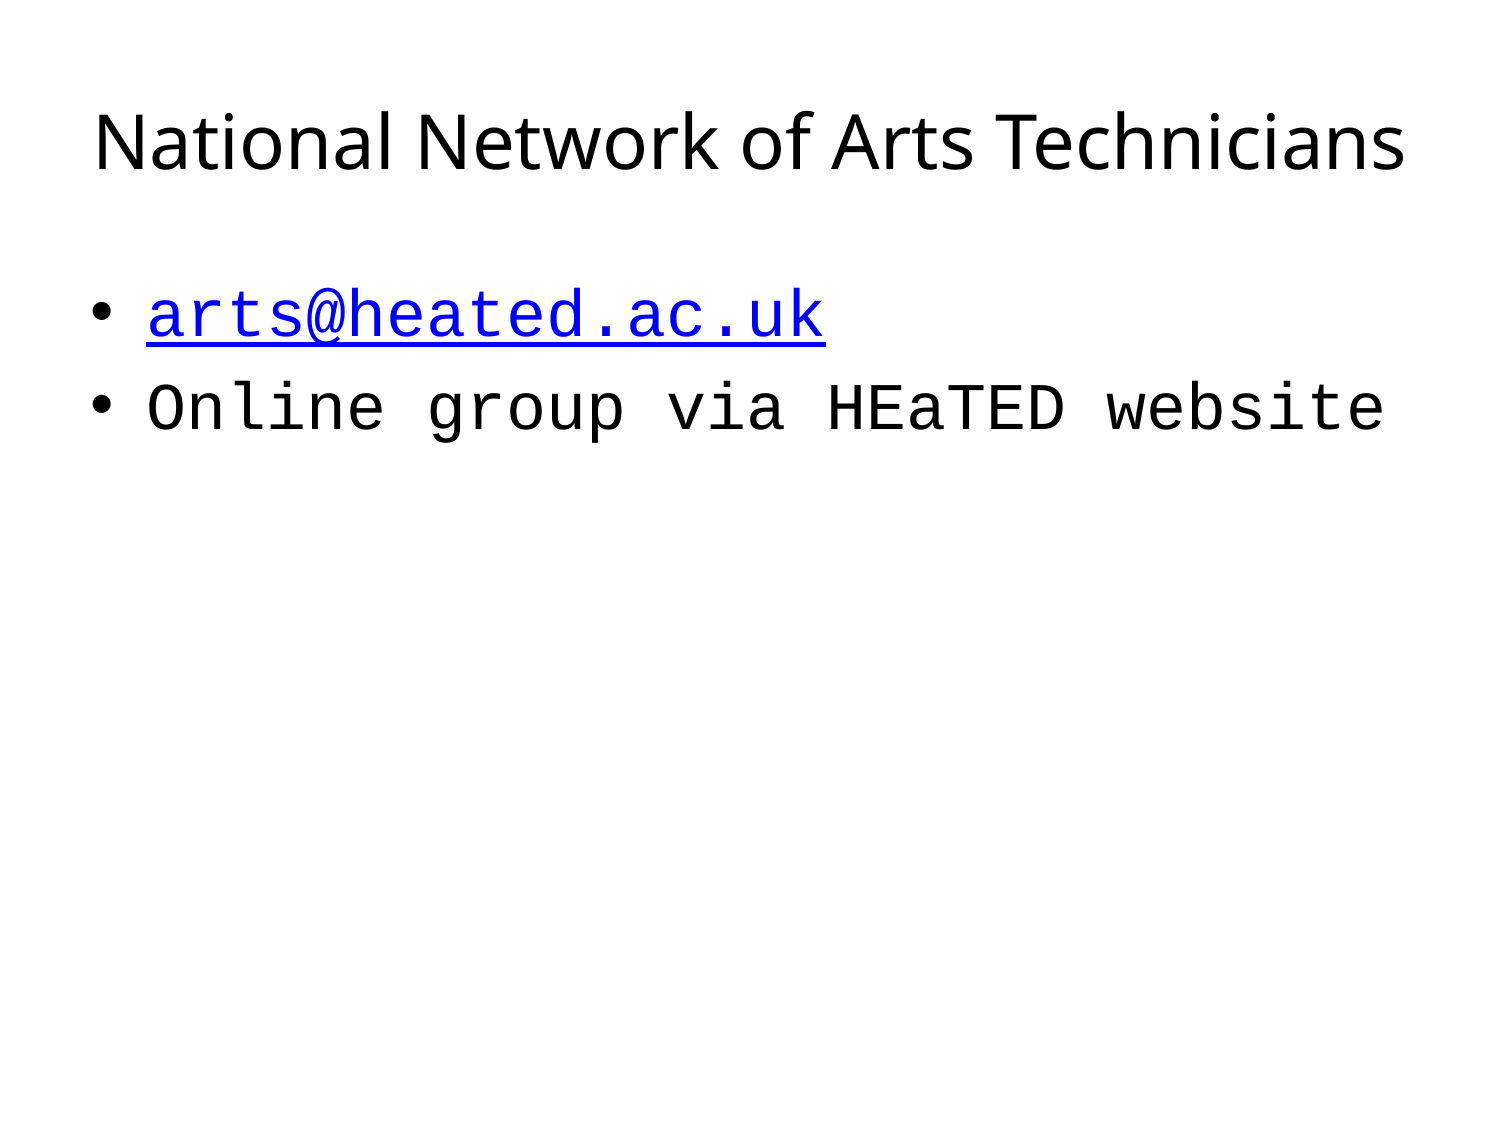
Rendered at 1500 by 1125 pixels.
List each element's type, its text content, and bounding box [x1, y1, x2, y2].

title National Network of Arts Technicians [75, 45, 1425, 233]
list arts@heated.ac.uk Online group via HEaTED website [75, 262, 1425, 1005]
